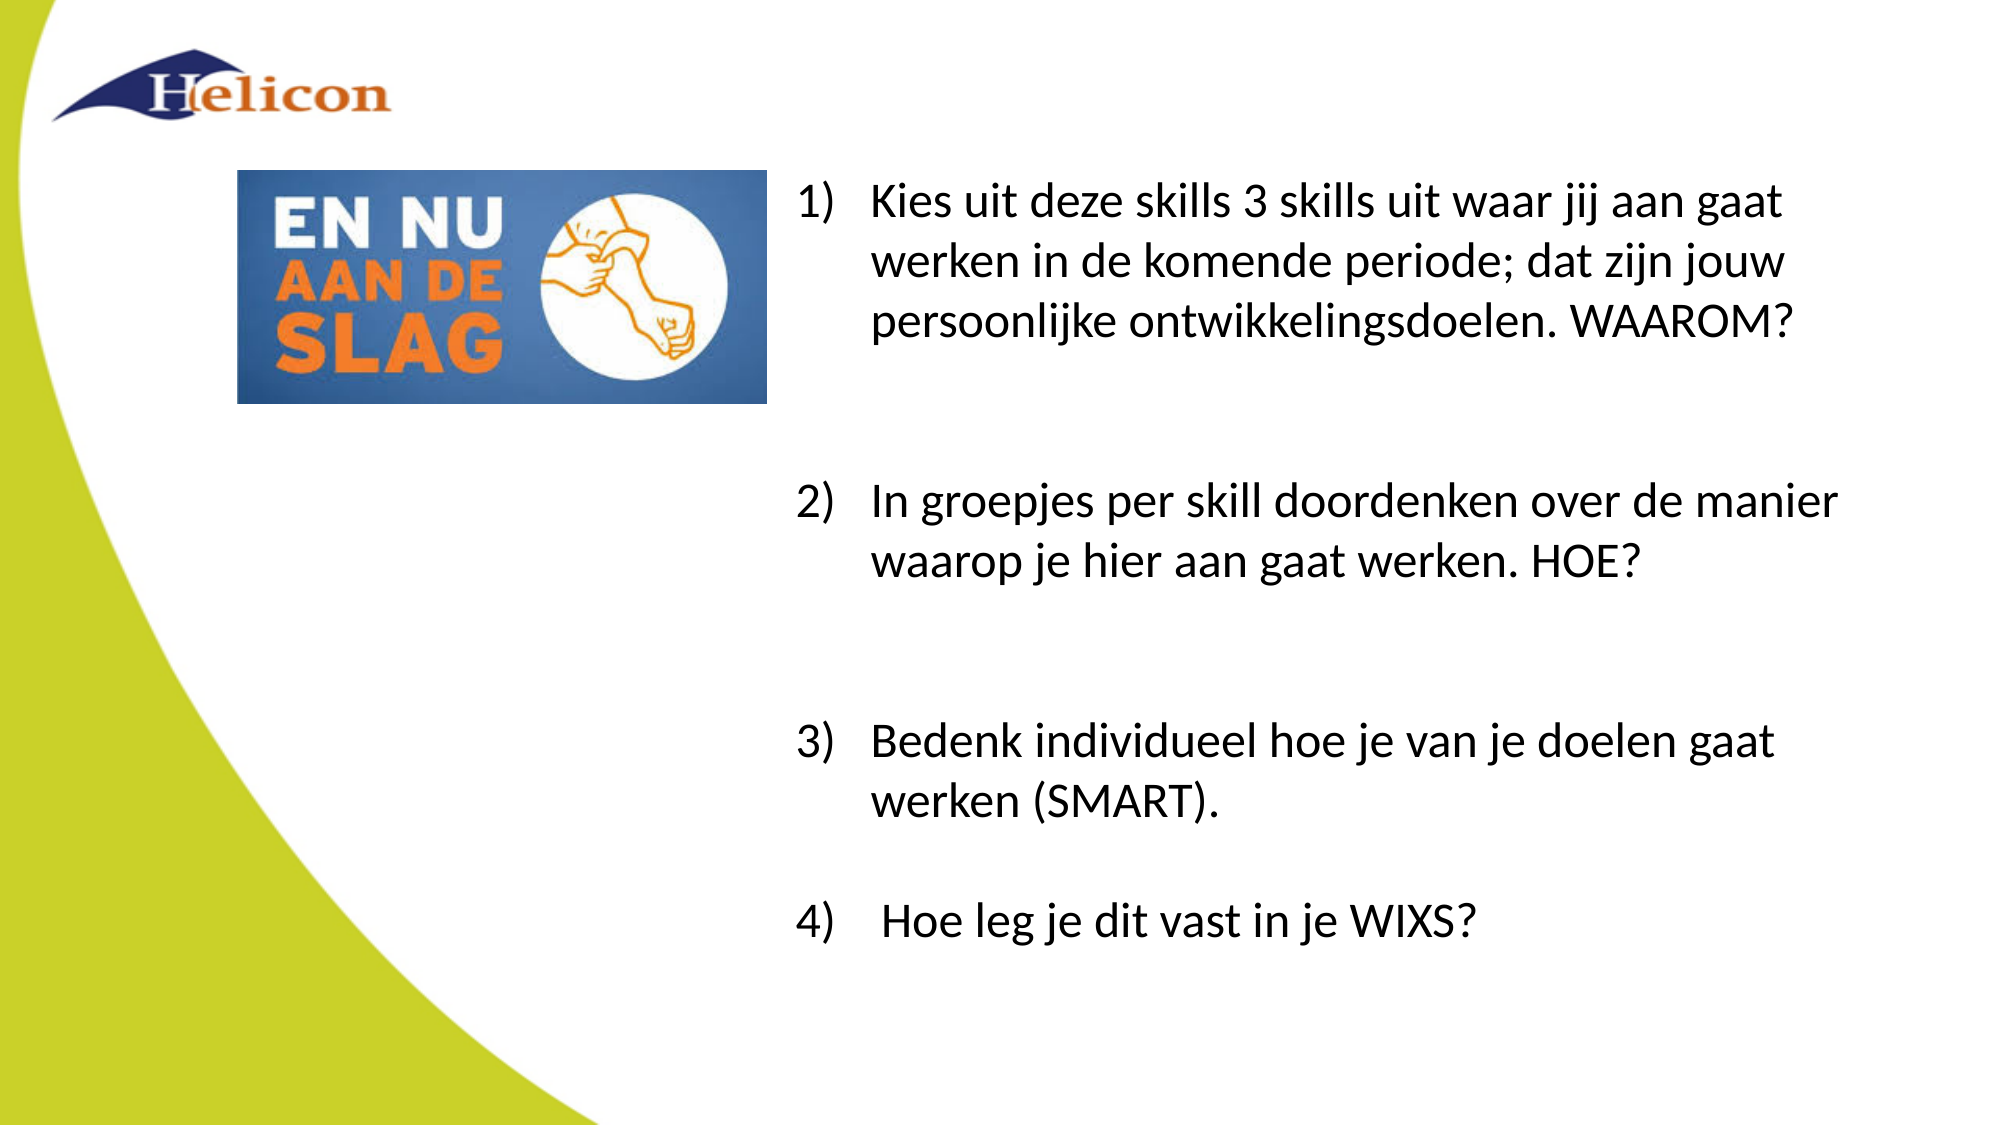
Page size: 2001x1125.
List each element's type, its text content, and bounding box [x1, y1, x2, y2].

picture [0, 0, 2000, 1125]
text_box Kies uit deze skills 3 skills uit waar jij aan gaat werken in de komende periode; dat zijn jouw persoonlijke ontwikkelingsdoelen. WAAROM? In groepjes per skill doordenken over de manier waarop je hier aan gaat werken. HOE? Bedenk individueel hoe je van je doelen gaat werken (SMART). 4) Hoe leg je dit vast in je WIXS? [780, 100, 1918, 1016]
